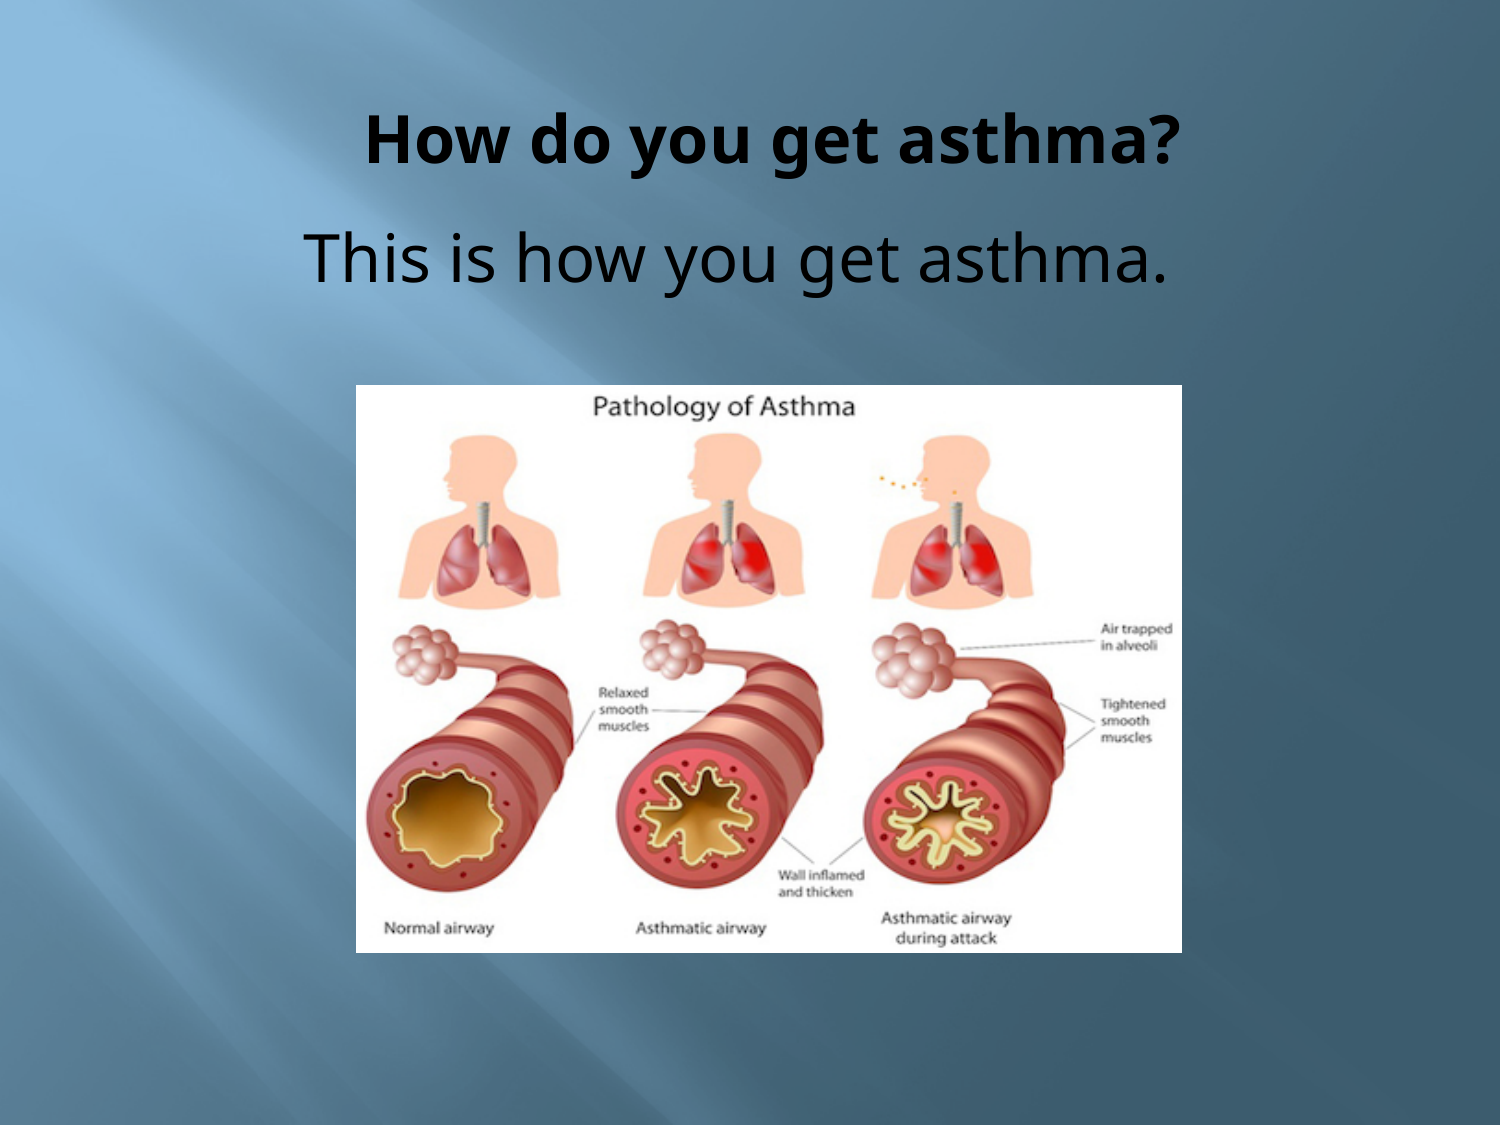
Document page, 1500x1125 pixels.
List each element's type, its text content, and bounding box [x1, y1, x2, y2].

title How do you get asthma? [99, 42, 1447, 232]
text_box This is how you get asthma. [289, 208, 1353, 303]
picture [356, 385, 1183, 953]
